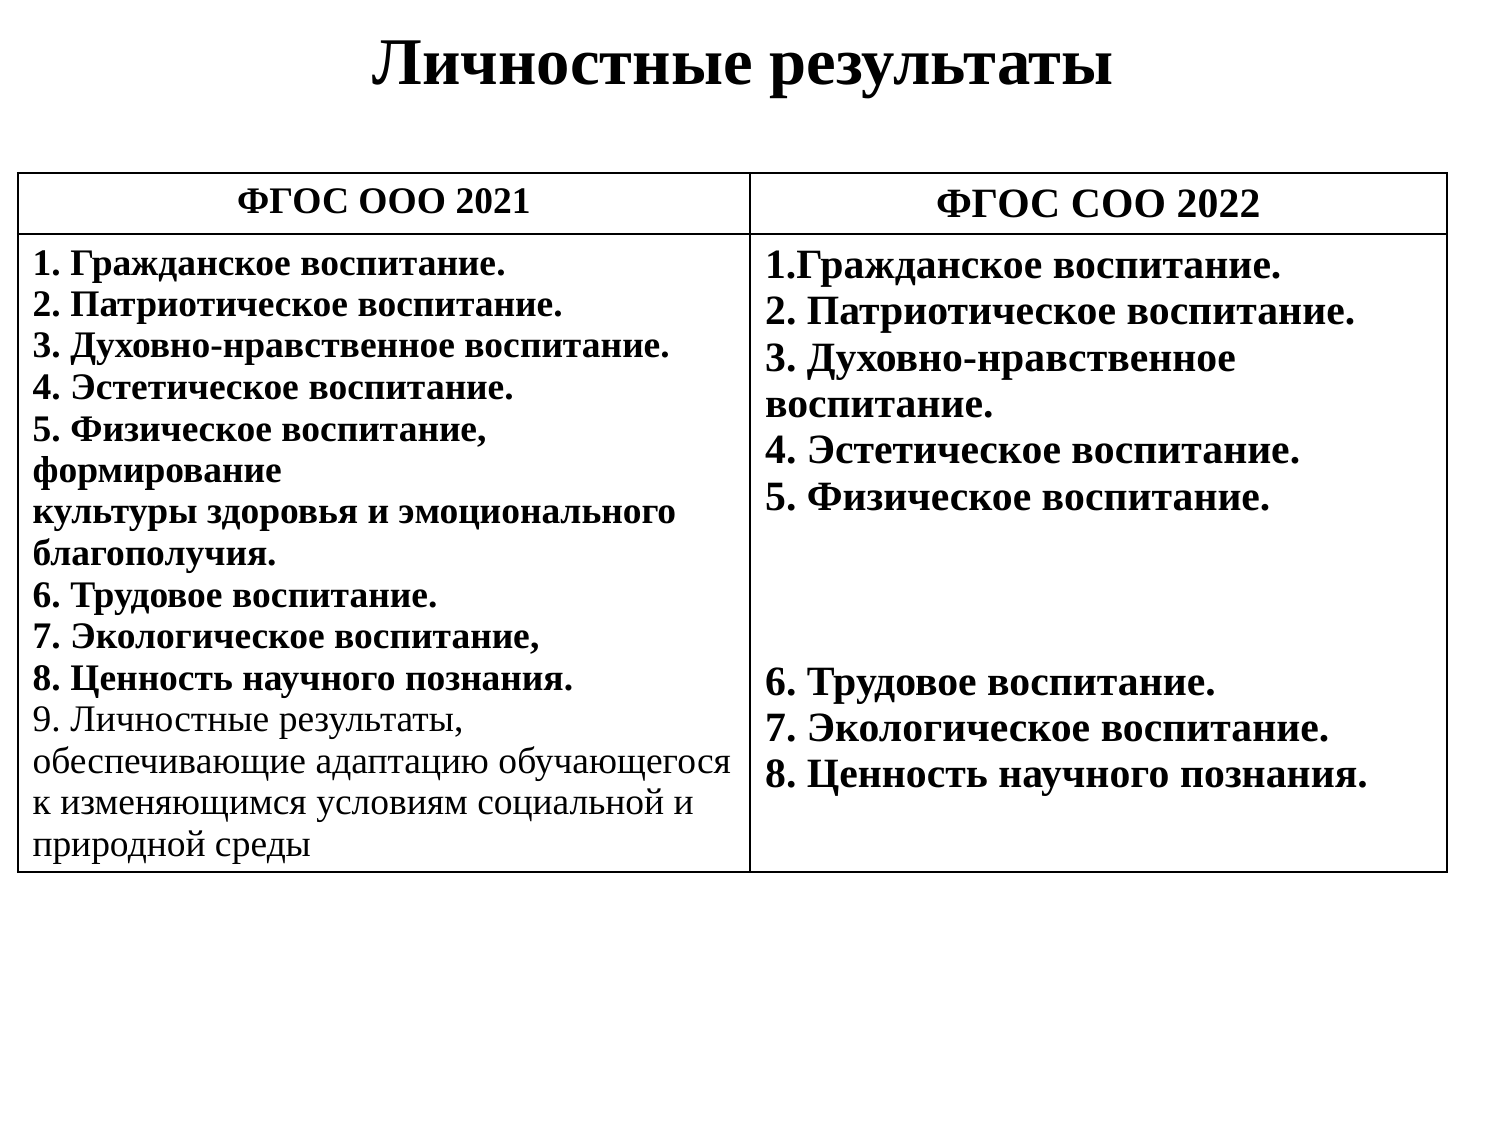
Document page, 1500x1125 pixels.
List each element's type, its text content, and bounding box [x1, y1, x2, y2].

title Личностные результаты [76, 0, 1427, 116]
table_header ФГОС ООО 2021 [19, 174, 749, 233]
table_cell Гражданское воспитание. 2. Патриотическое воспитание. 3. Духовно-нравственное воспитание. 4. Эстетическое воспитание. 5. Физическое воспитание. 6. Трудовое воспитание. 7. Экологическое воспитание. 8. Ценность научного познания. [751, 235, 1446, 871]
table_cell 1. Гражданское воспитание. 2. Патриотическое воспитание. 3. Духовно-нравственное воспитание. 4. Эстетическое воспитание. 5. Физическое воспитание, формирование культуры здоровья и эмоционального благополучия. 6. Трудовое воспитание. 7. Экологическое воспитание, 8. Ценность научного познания. 9. Личностные результаты, обеспечивающие адаптацию обучающегося к изменяющимся условиям социальной и природной среды [19, 235, 749, 871]
table_header ФГОС СОО 2022 [751, 174, 1446, 233]
